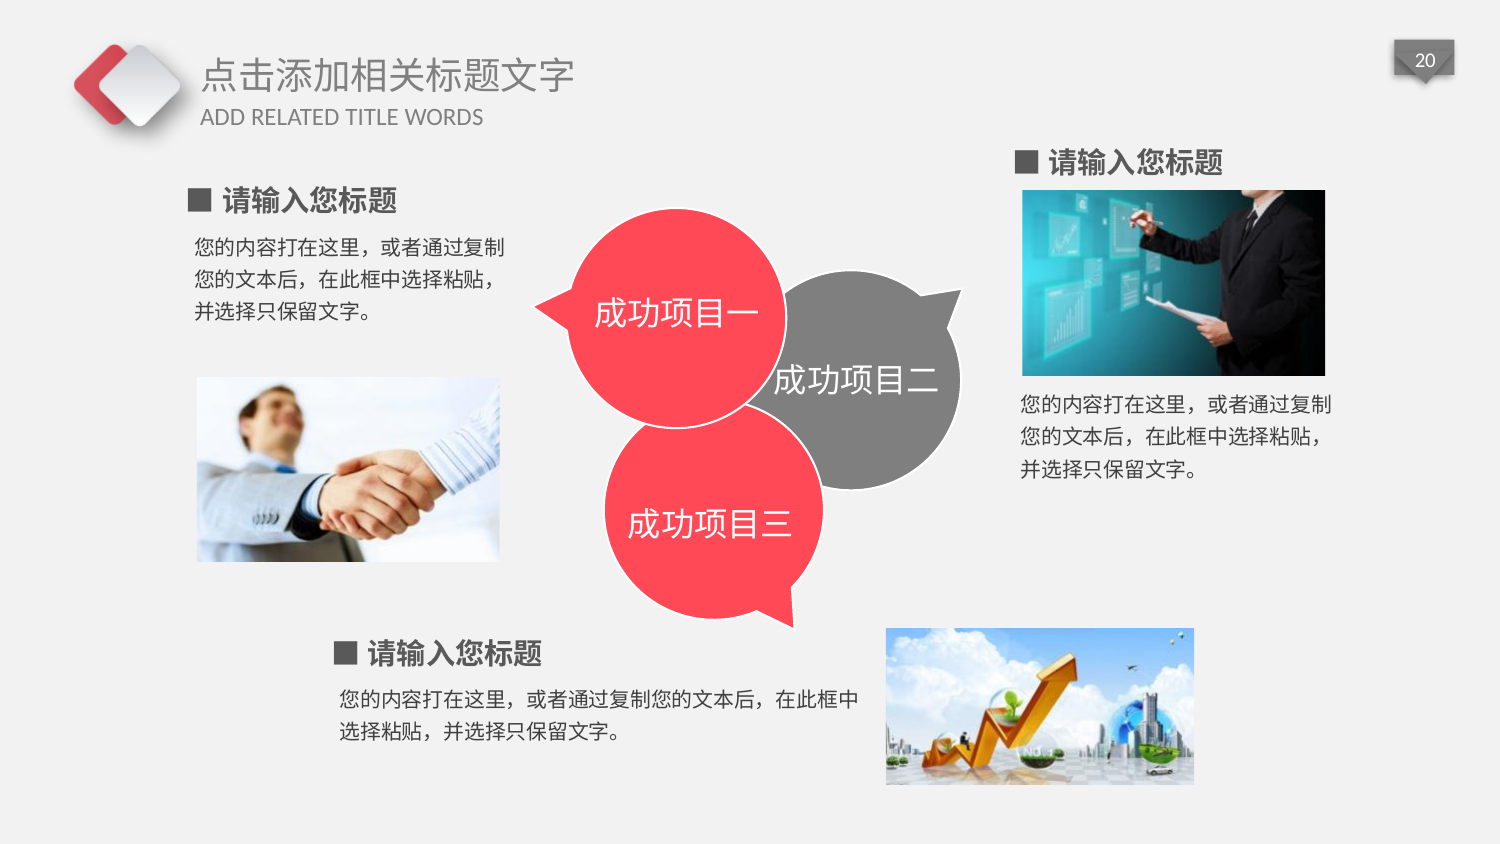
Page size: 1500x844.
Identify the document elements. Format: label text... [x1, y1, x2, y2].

text_box 成功项目一 [610, 273, 744, 351]
text_box ■请输入您标题 [174, 177, 409, 224]
text_box ■请输入您标题 [1000, 138, 1236, 185]
text_box [885, 628, 1195, 785]
text_box 成功项目二 [790, 341, 924, 418]
text_box 成功项目三 [644, 484, 778, 562]
text_box ■请输入您标题 [320, 629, 555, 676]
text_box [532, 207, 787, 429]
text_box 您的内容打在这里，或者通过复制您的文本后，在此框中选择粘贴，并选择只保留文字。 [183, 221, 524, 330]
text_box 您的内容打在这里，或者通过复制您的文本后，在此框中选择粘贴，并选择只保留文字。 [328, 673, 874, 750]
text_box [747, 270, 963, 491]
text_box [603, 404, 824, 630]
text_box [1022, 190, 1326, 376]
picture [89, 35, 190, 136]
text_box [196, 377, 500, 562]
text_box 您的内容打在这里，或者通过复制您的文本后，在此框中选择粘贴，并选择只保留文字。 [1009, 378, 1350, 487]
